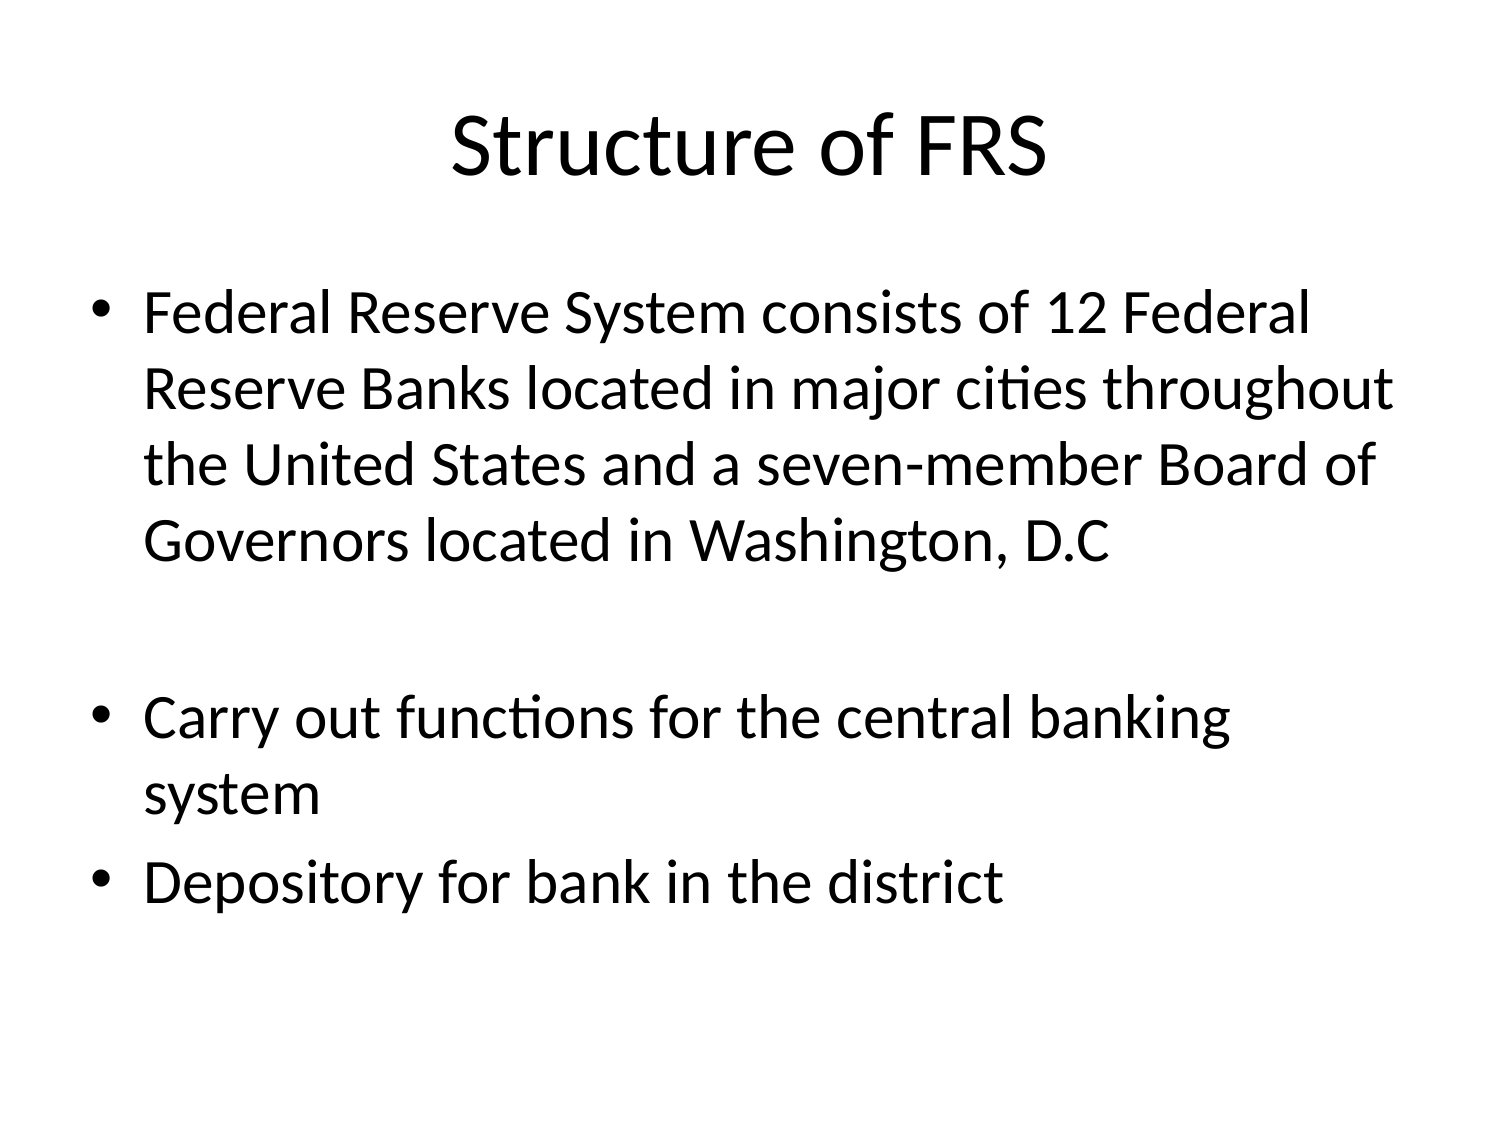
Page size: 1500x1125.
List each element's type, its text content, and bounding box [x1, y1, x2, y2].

list Federal Reserve System consists of 12 Federal Reserve Banks located in major cities throughout the United States and a seven-member Board of Governors located in Washington, D.C Carry out functions for the central banking system Depository for bank in the district [75, 262, 1425, 1005]
title Structure of FRS [75, 45, 1425, 233]
